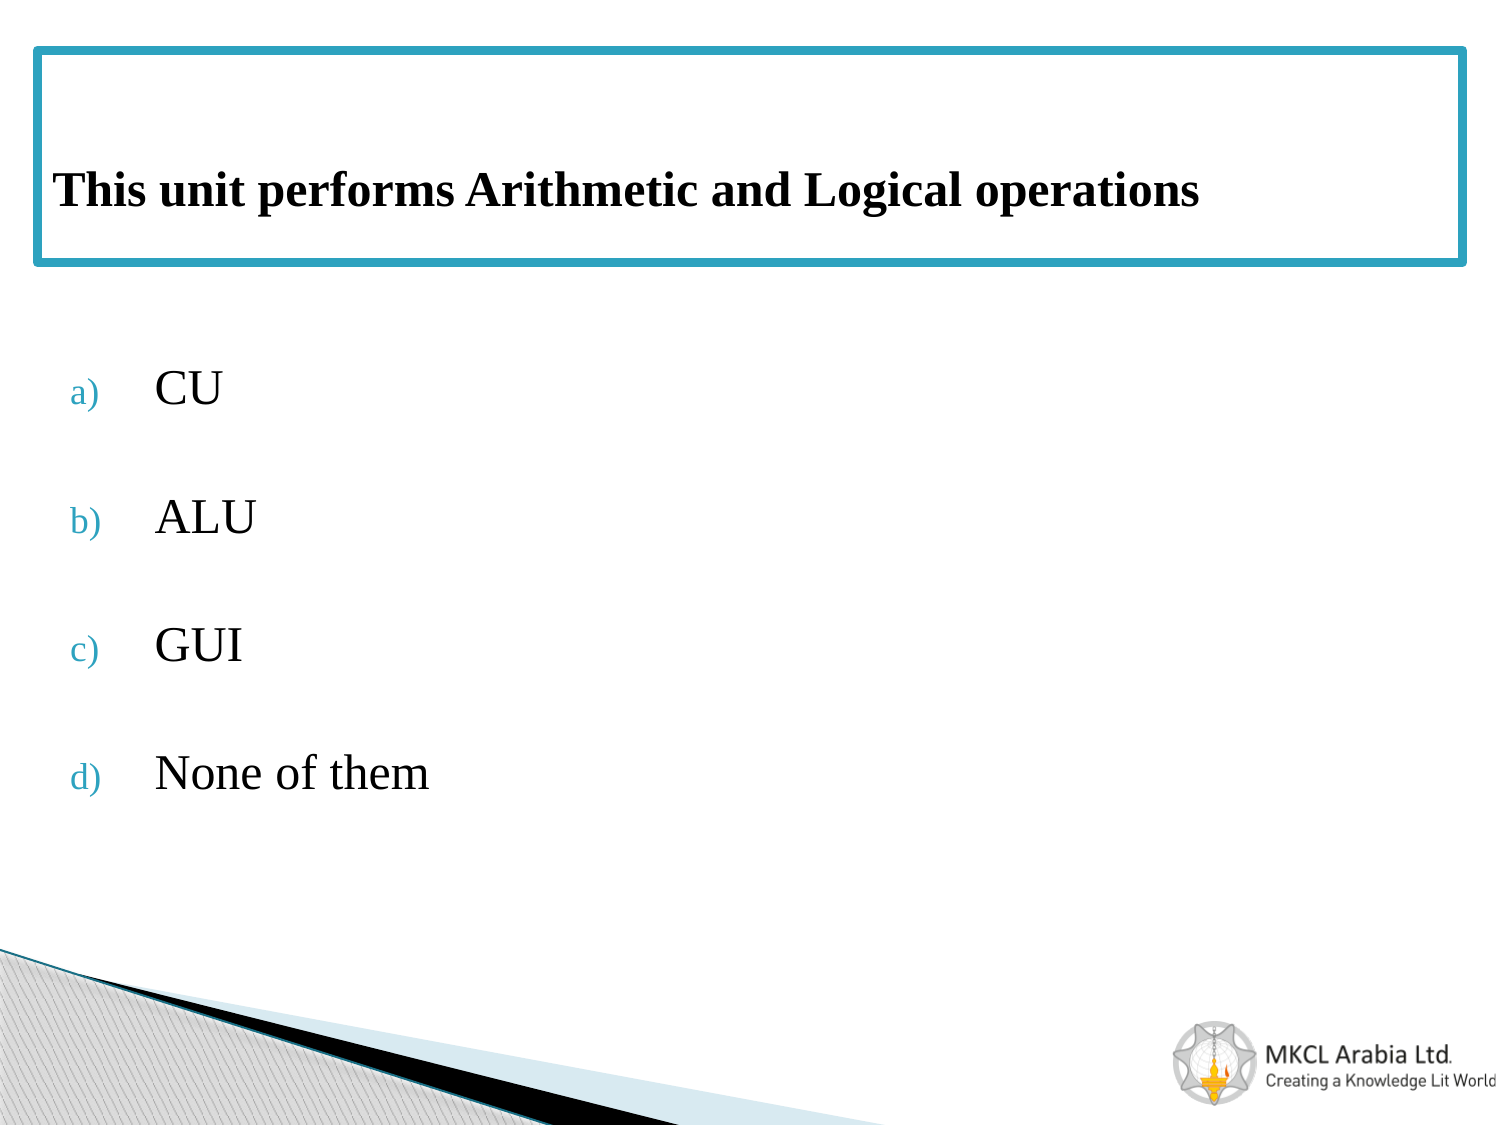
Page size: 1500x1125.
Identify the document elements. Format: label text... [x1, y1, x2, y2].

title This unit performs Arithmetic and Logical operations [33, 46, 1467, 267]
list CU ALU GUI None of them [37, 287, 1463, 893]
picture [1172, 1021, 1496, 1106]
